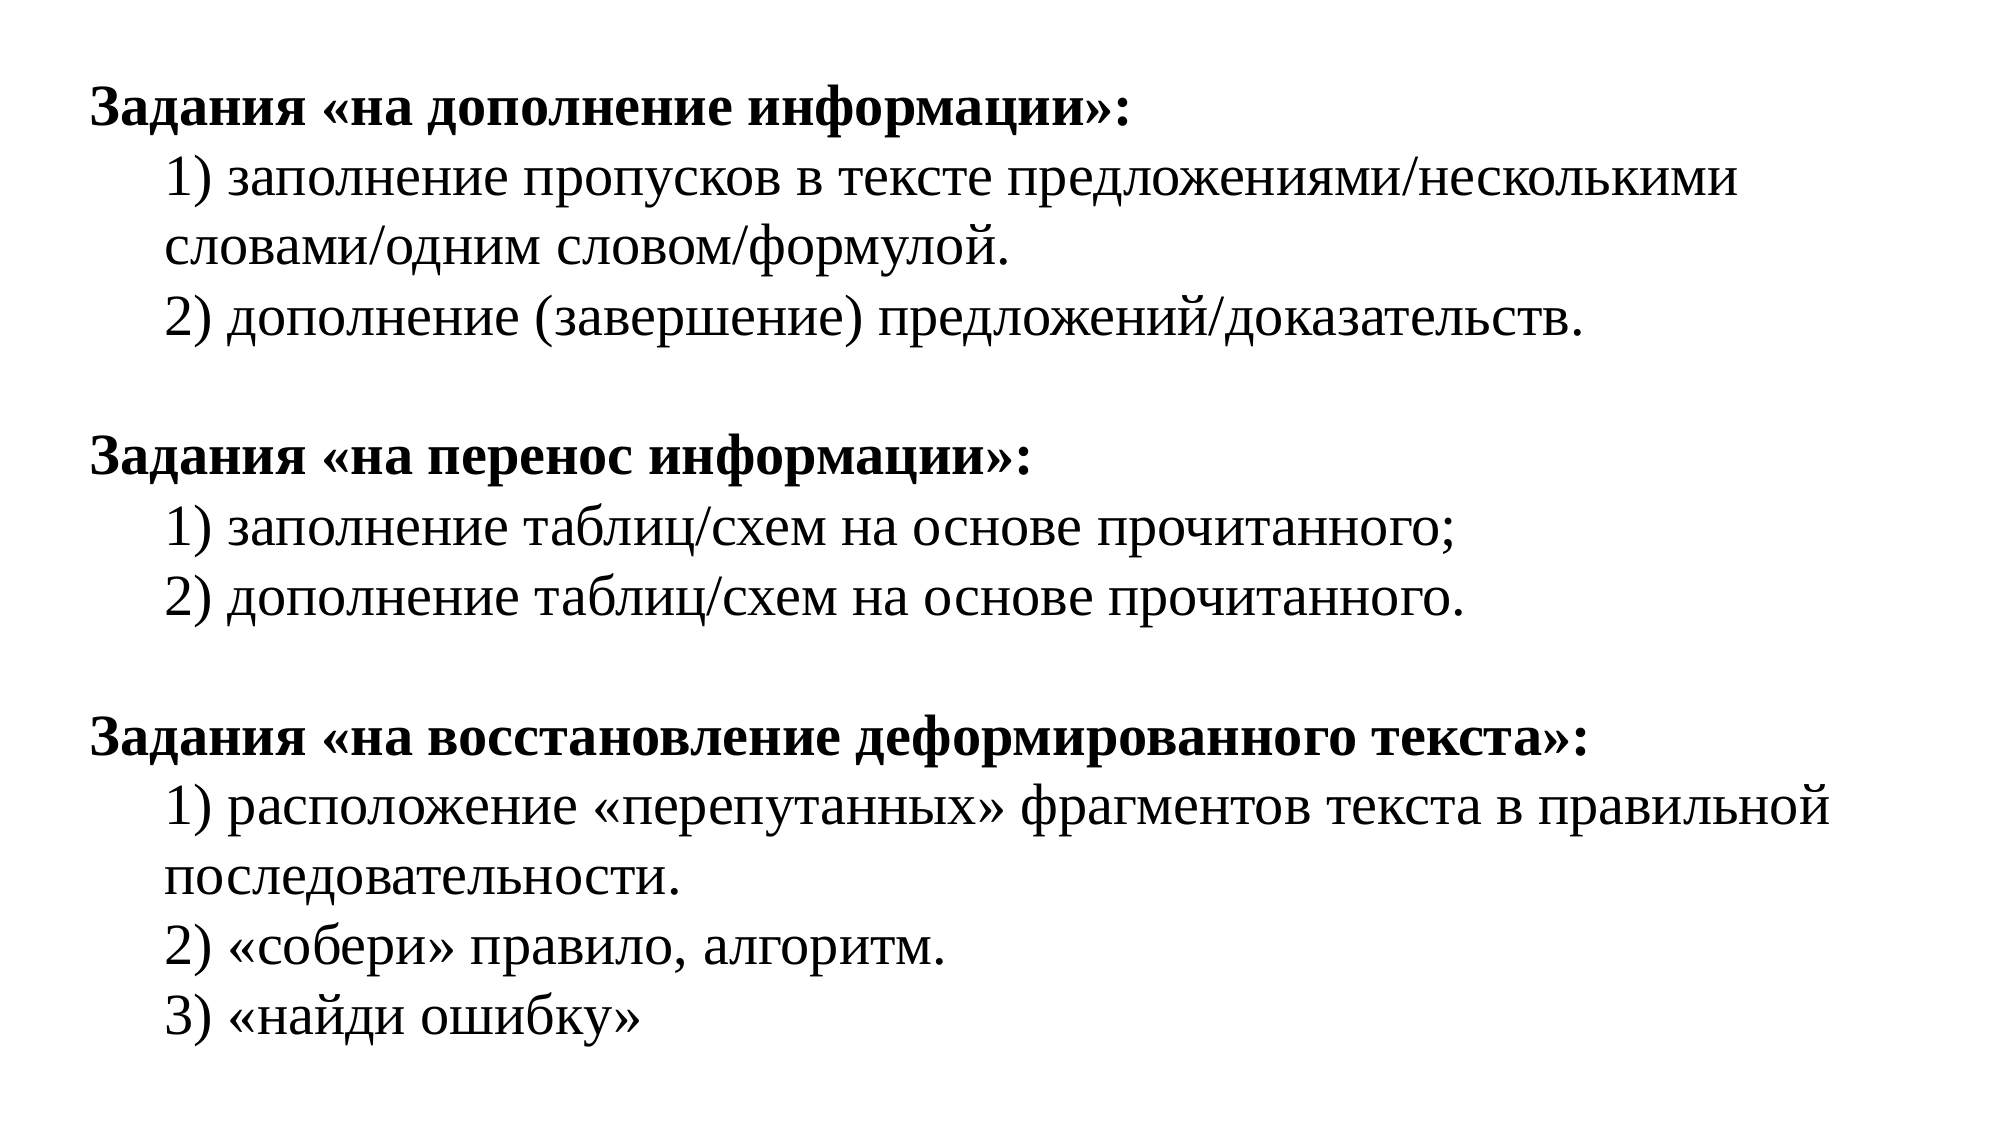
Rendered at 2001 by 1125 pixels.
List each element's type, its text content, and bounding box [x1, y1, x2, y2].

text_box Задания «на дополнение информации»: 1) заполнение пропусков в тексте предложениями/несколькими словами/одним словом/формулой. 2) дополнение (завершение) предложений/доказательств. Задания «на перенос информации»: 1) заполнение таблиц/схем на основе прочитанного; 2) дополнение таблиц/схем на основе прочитанного. Задания «на восстановление деформированного текста»: 1) расположение «перепутанных» фрагментов текста в правильной последовательности. 2) «собери» правило, алгоритм. 3) «найди ошибку» [75, 59, 1918, 1054]
